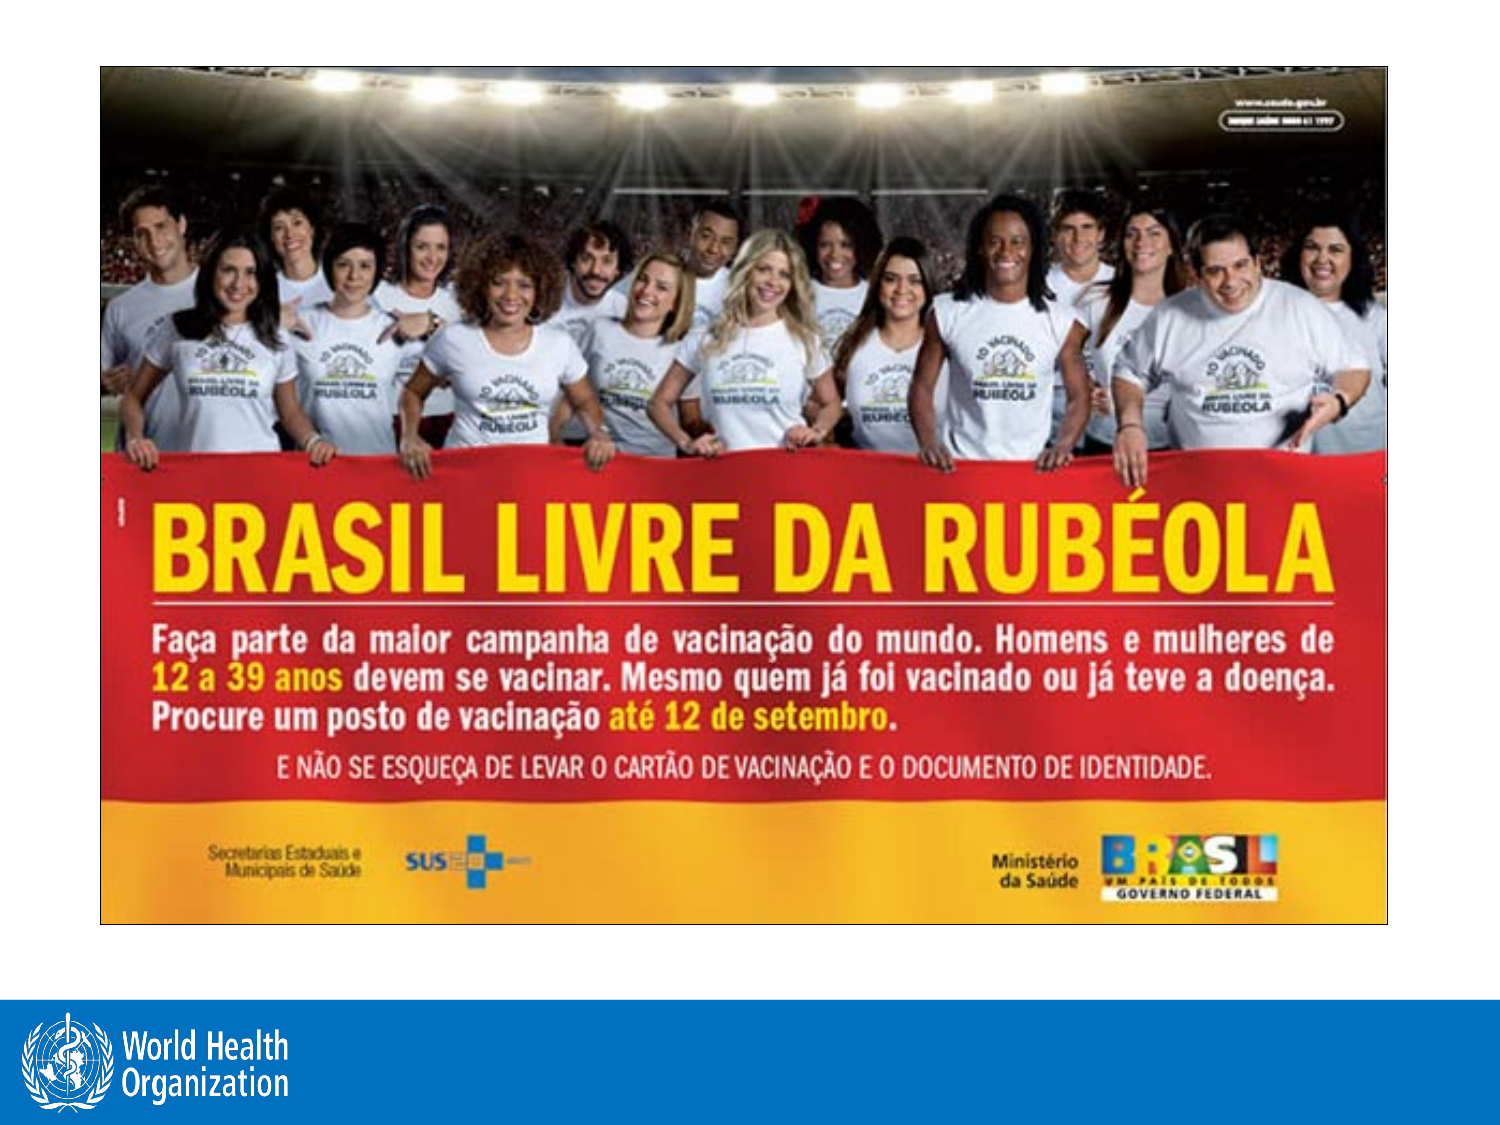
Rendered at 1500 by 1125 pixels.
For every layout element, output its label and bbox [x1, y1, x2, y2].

picture [21, 1012, 288, 1113]
picture [100, 66, 1389, 925]
